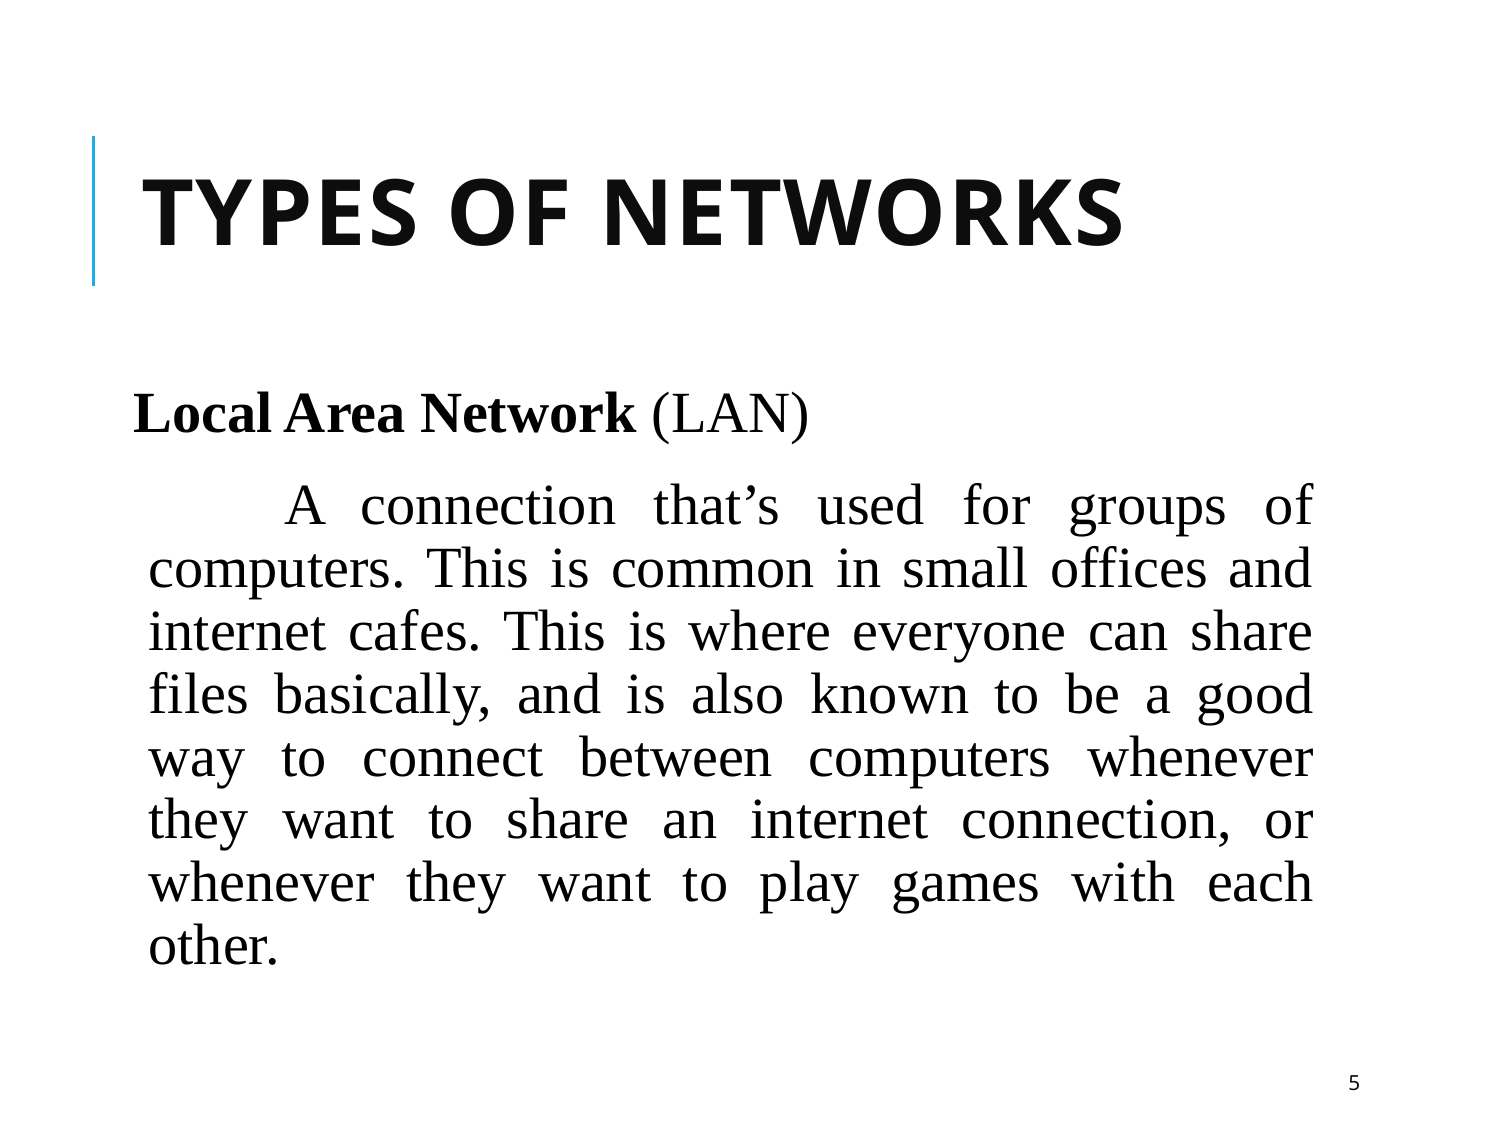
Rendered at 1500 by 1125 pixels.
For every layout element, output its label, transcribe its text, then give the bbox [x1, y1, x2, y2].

title Types of Networks [126, 96, 1322, 342]
slide_number 5 [1333, 1061, 1454, 1107]
list Local Area Network (LAN) A connection that’s used for groups of computers. This is common in small offices and internet cafes. This is where everyone can share files basically, and is also known to be a good way to connect between computers whenever they want to share an internet connection, or whenever they want to play games with each other. [126, 375, 1322, 1035]
